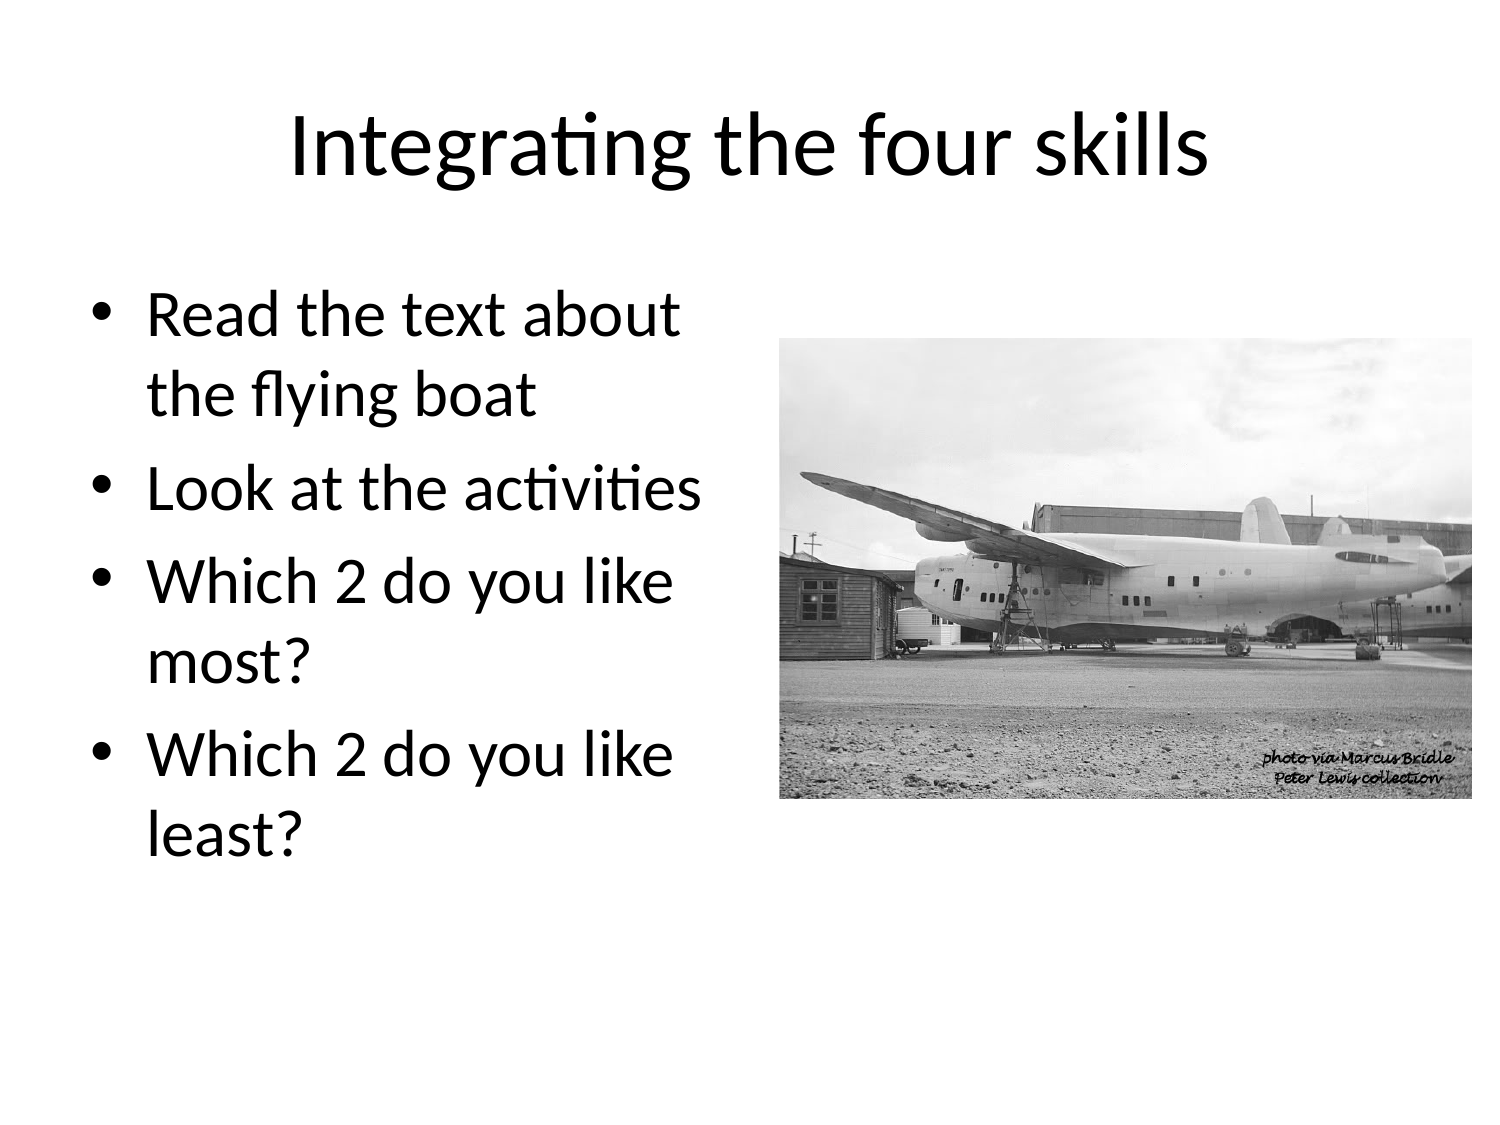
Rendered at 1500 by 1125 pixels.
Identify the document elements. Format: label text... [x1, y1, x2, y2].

title Integrating the four skills [75, 45, 1425, 233]
list Read the text about the flying boat Look at the activities Which 2 do you like most? Which 2 do you like least? [75, 262, 750, 1005]
picture [779, 337, 1472, 799]
